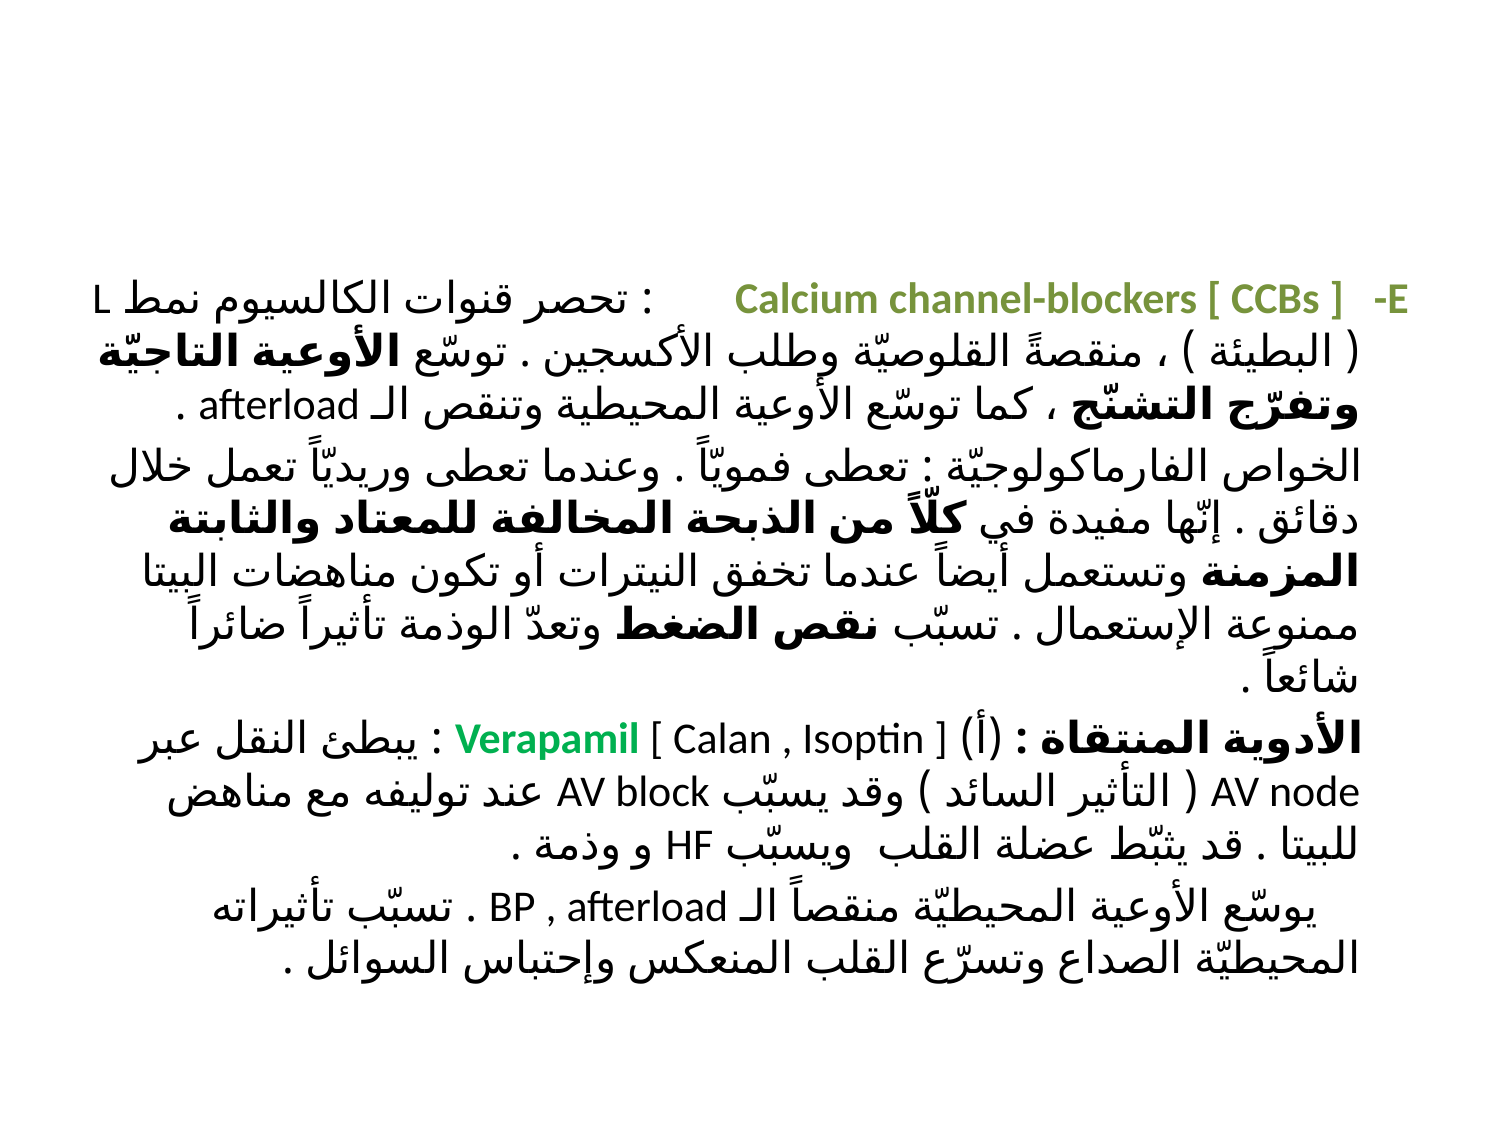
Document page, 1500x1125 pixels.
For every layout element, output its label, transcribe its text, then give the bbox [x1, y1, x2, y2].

list Calcium channel-blockers [ CCBs ] -E : تحصر قنوات الكالسيوم نمط L ( البطيئة ) ، منقصةً القلوصيّة وطلب الأكسجين . توسّع الأوعية التاجيّة وتفرّج التشنّج ، كما توسّع الأوعية المحيطية وتنقص الـ afterload . الخواص الفارماكولوجيّة : تعطى فمويّاً . وعندما تعطى وريديّاً تعمل خلال دقائق . إنّها مفيدة في كلّاً من الذبحة المخالفة للمعتاد والثابتة المزمنة وتستعمل أيضاً عندما تخفق النيترات أو تكون مناهضات البيتا ممنوعة الإستعمال . تسبّب نقص الضغط وتعدّ الوذمة تأثيراً ضائراً شائعاً . الأدوية المنتقاة : (أ) Verapamil [ Calan , Isoptin ] : يبطئ النقل عبر AV node ( التأثير السائد ) وقد يسبّب AV block عند توليفه مع مناهض للبيتا . قد يثبّط عضلة القلب ويسبّب HF و وذمة . يوسّع الأوعية المحيطيّة منقصاً الـ BP , afterload . تسبّب تأثيراته المحيطيّة الصداع وتسرّع القلب المنعكس وإحتباس السوائل . [75, 262, 1425, 1005]
